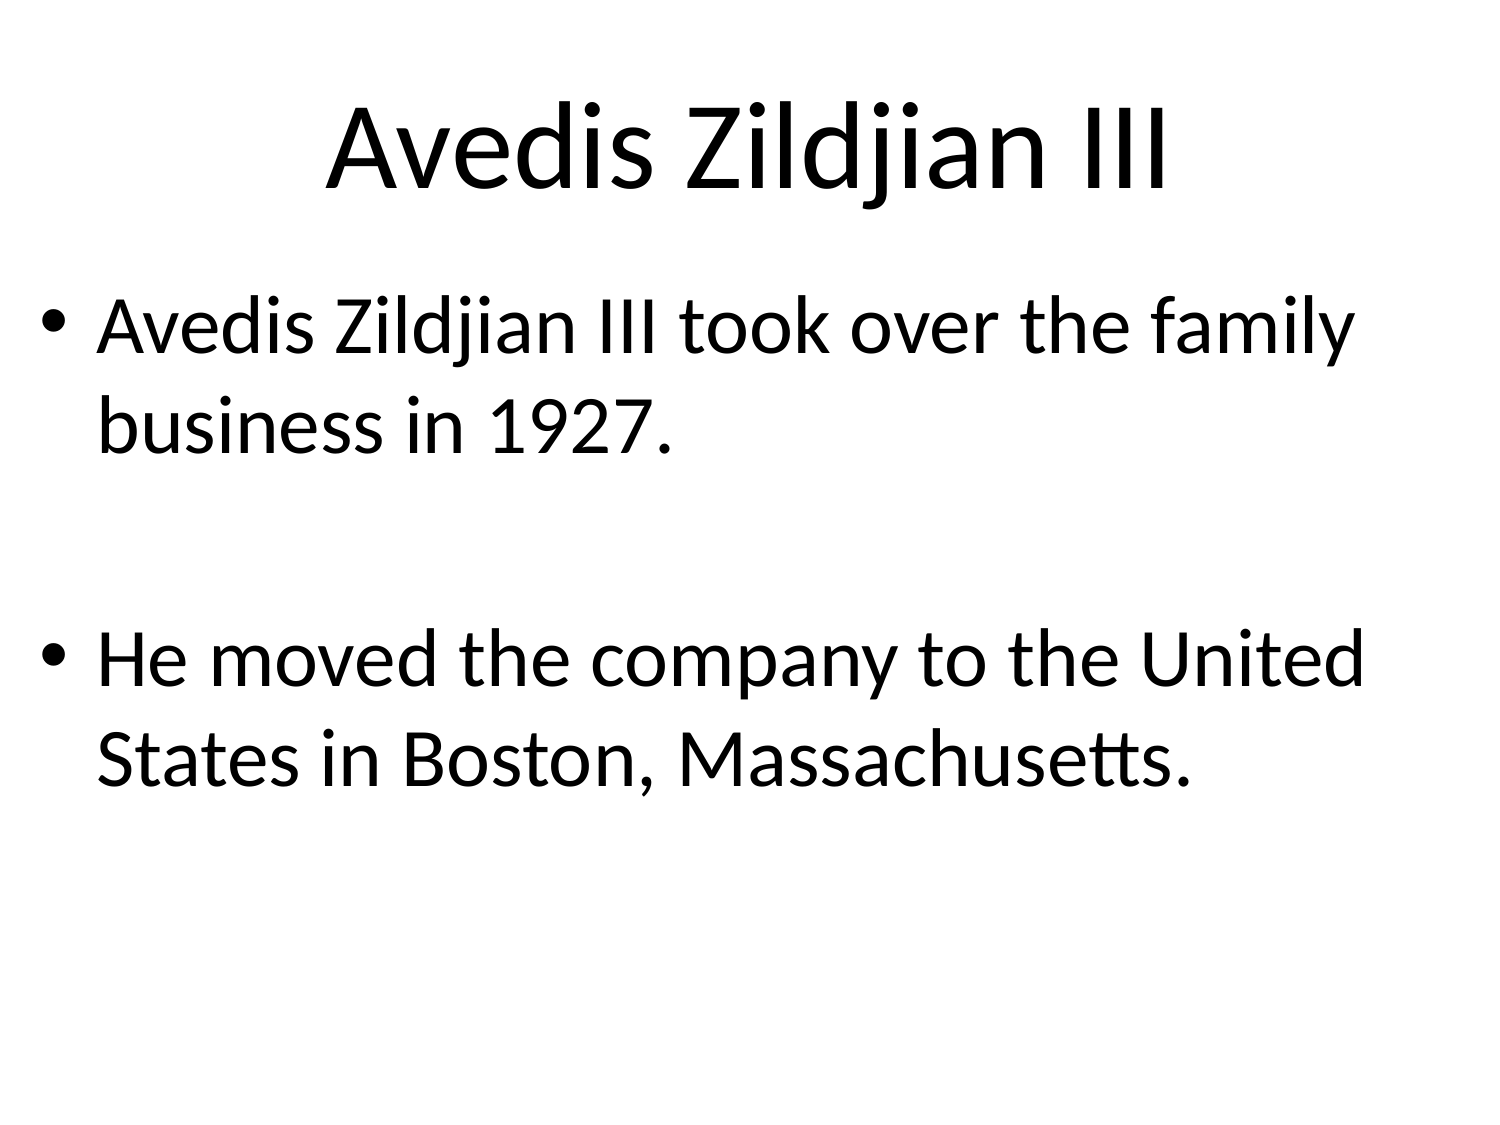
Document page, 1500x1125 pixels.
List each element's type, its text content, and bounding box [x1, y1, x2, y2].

list Avedis Zildjian III took over the family business in 1927. He moved the company to the United States in Boston, Massachusetts. [24, 262, 1463, 1100]
title Avedis Zildjian III [75, 45, 1425, 233]
